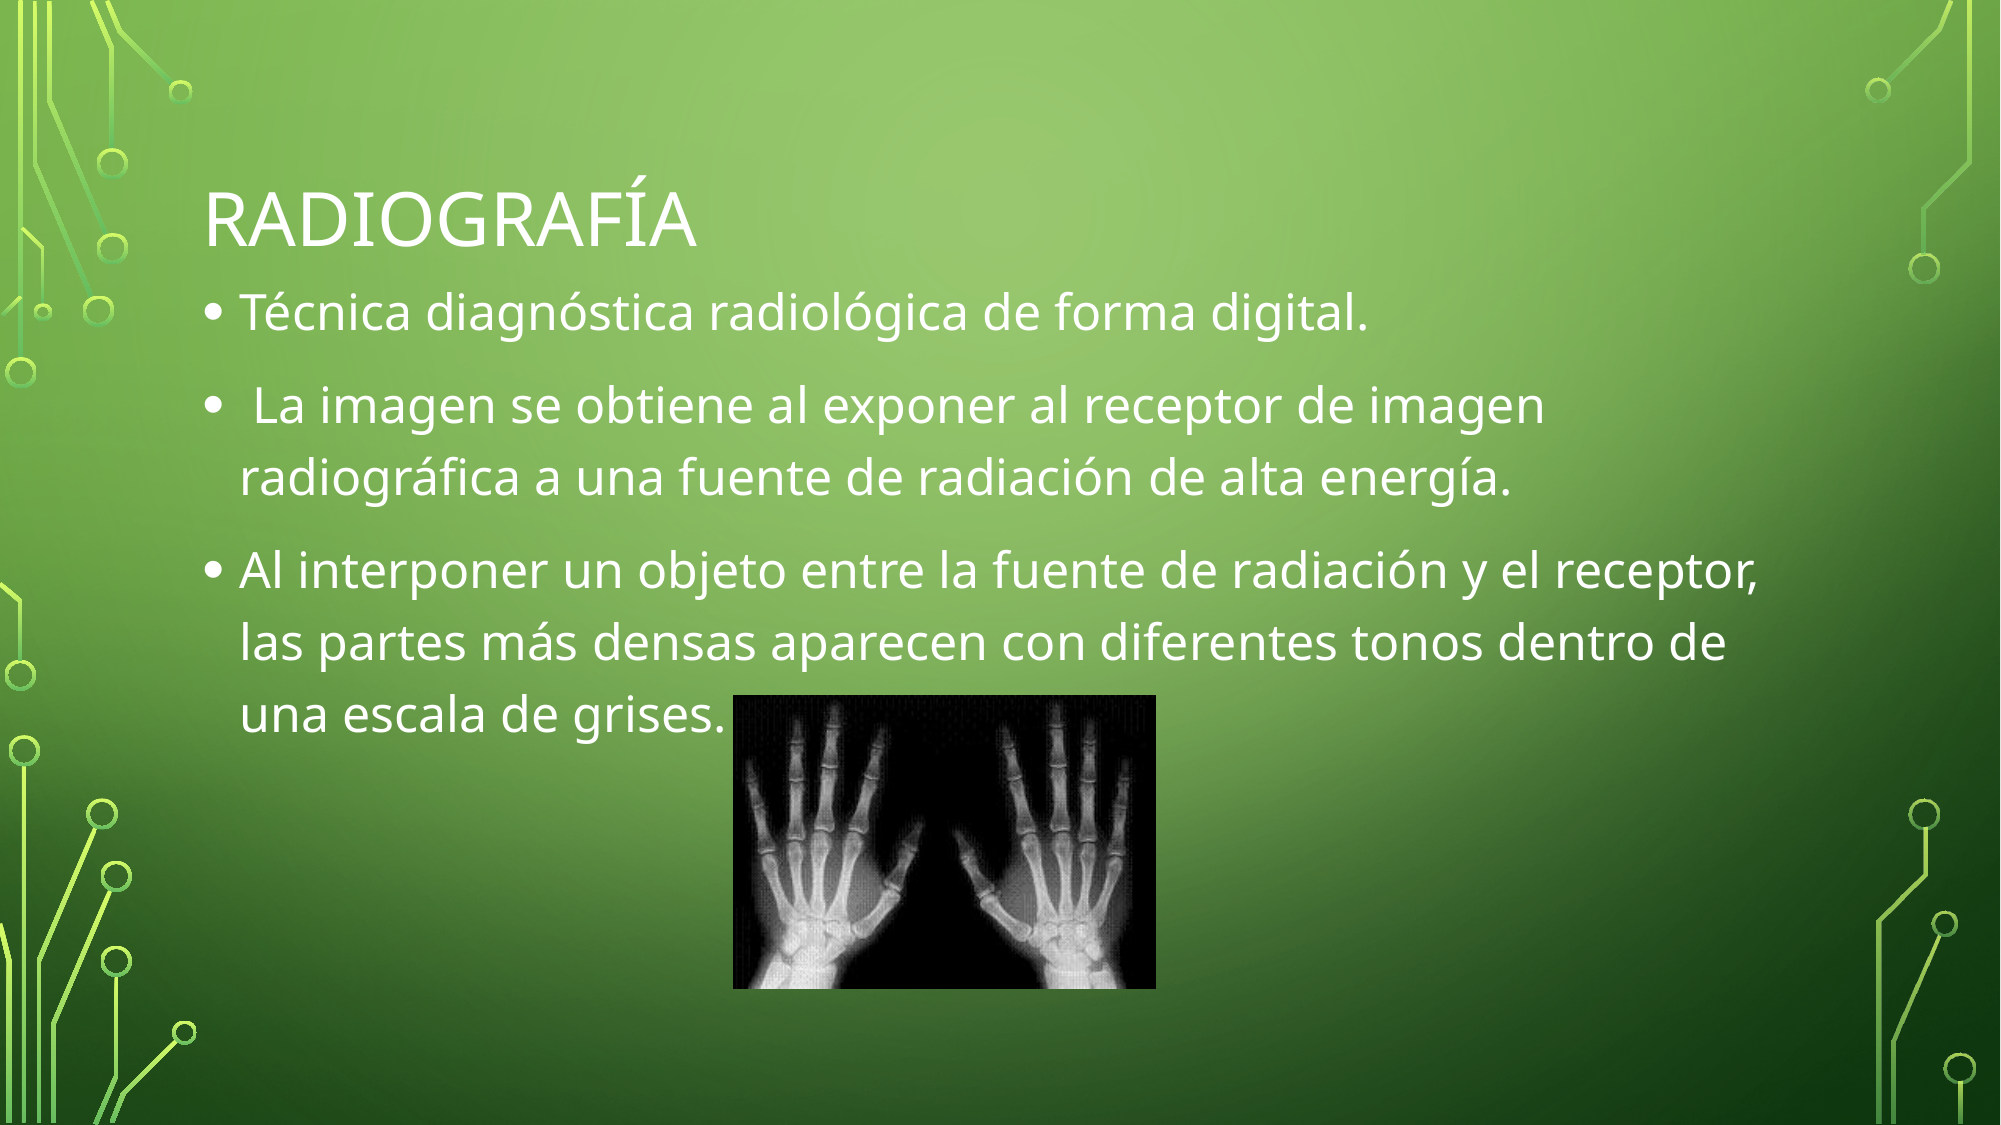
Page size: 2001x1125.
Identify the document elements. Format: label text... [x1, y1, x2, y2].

picture [733, 694, 1156, 990]
title Radiografía [187, 101, 1813, 261]
list Técnica diagnóstica radiológica de forma digital. La imagen se obtiene al exponer al receptor de imagen radiográfica a una fuente de radiación de alta energía. Al interponer un objeto entre la fuente de radiación y el receptor, las partes más densas aparecen con diferentes tonos dentro de una escala de grises. [187, 261, 1813, 843]
